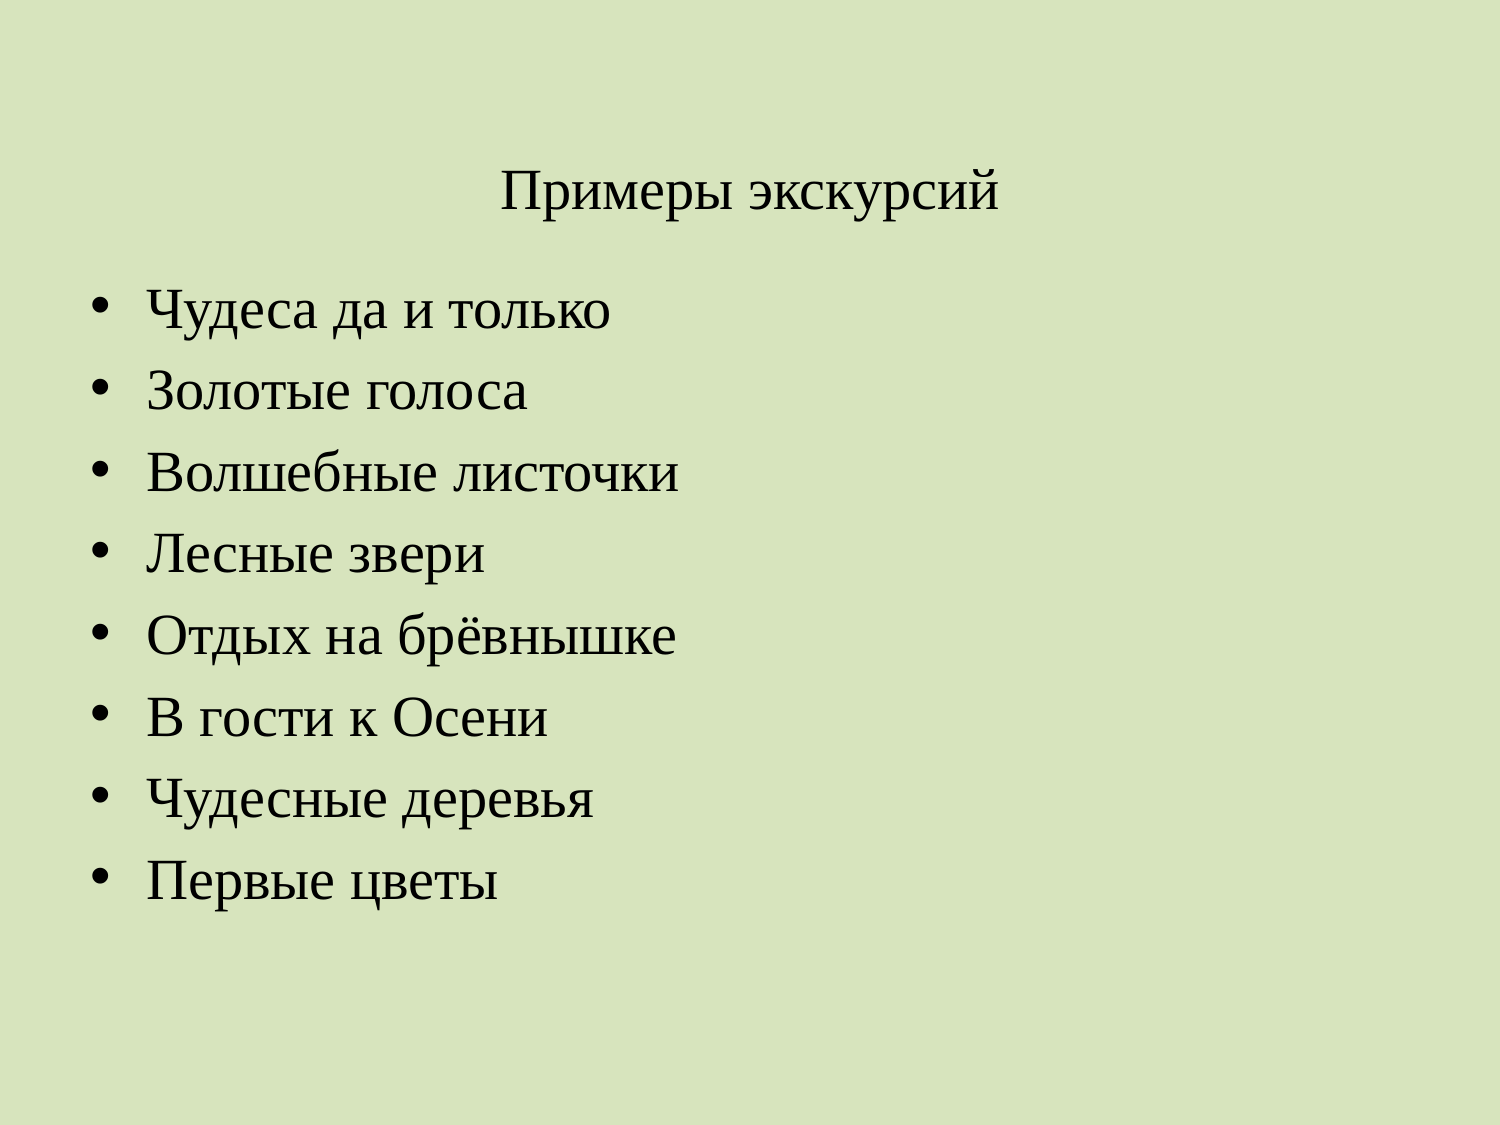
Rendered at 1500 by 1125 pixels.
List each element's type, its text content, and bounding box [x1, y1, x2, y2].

list Чудеса да и только Золотые голоса Волшебные листочки Лесные звери Отдых на брёвнышке В гости к Осени Чудесные деревья Первые цветы [75, 262, 1425, 1005]
title Примеры экскурсий [75, 140, 1425, 233]
